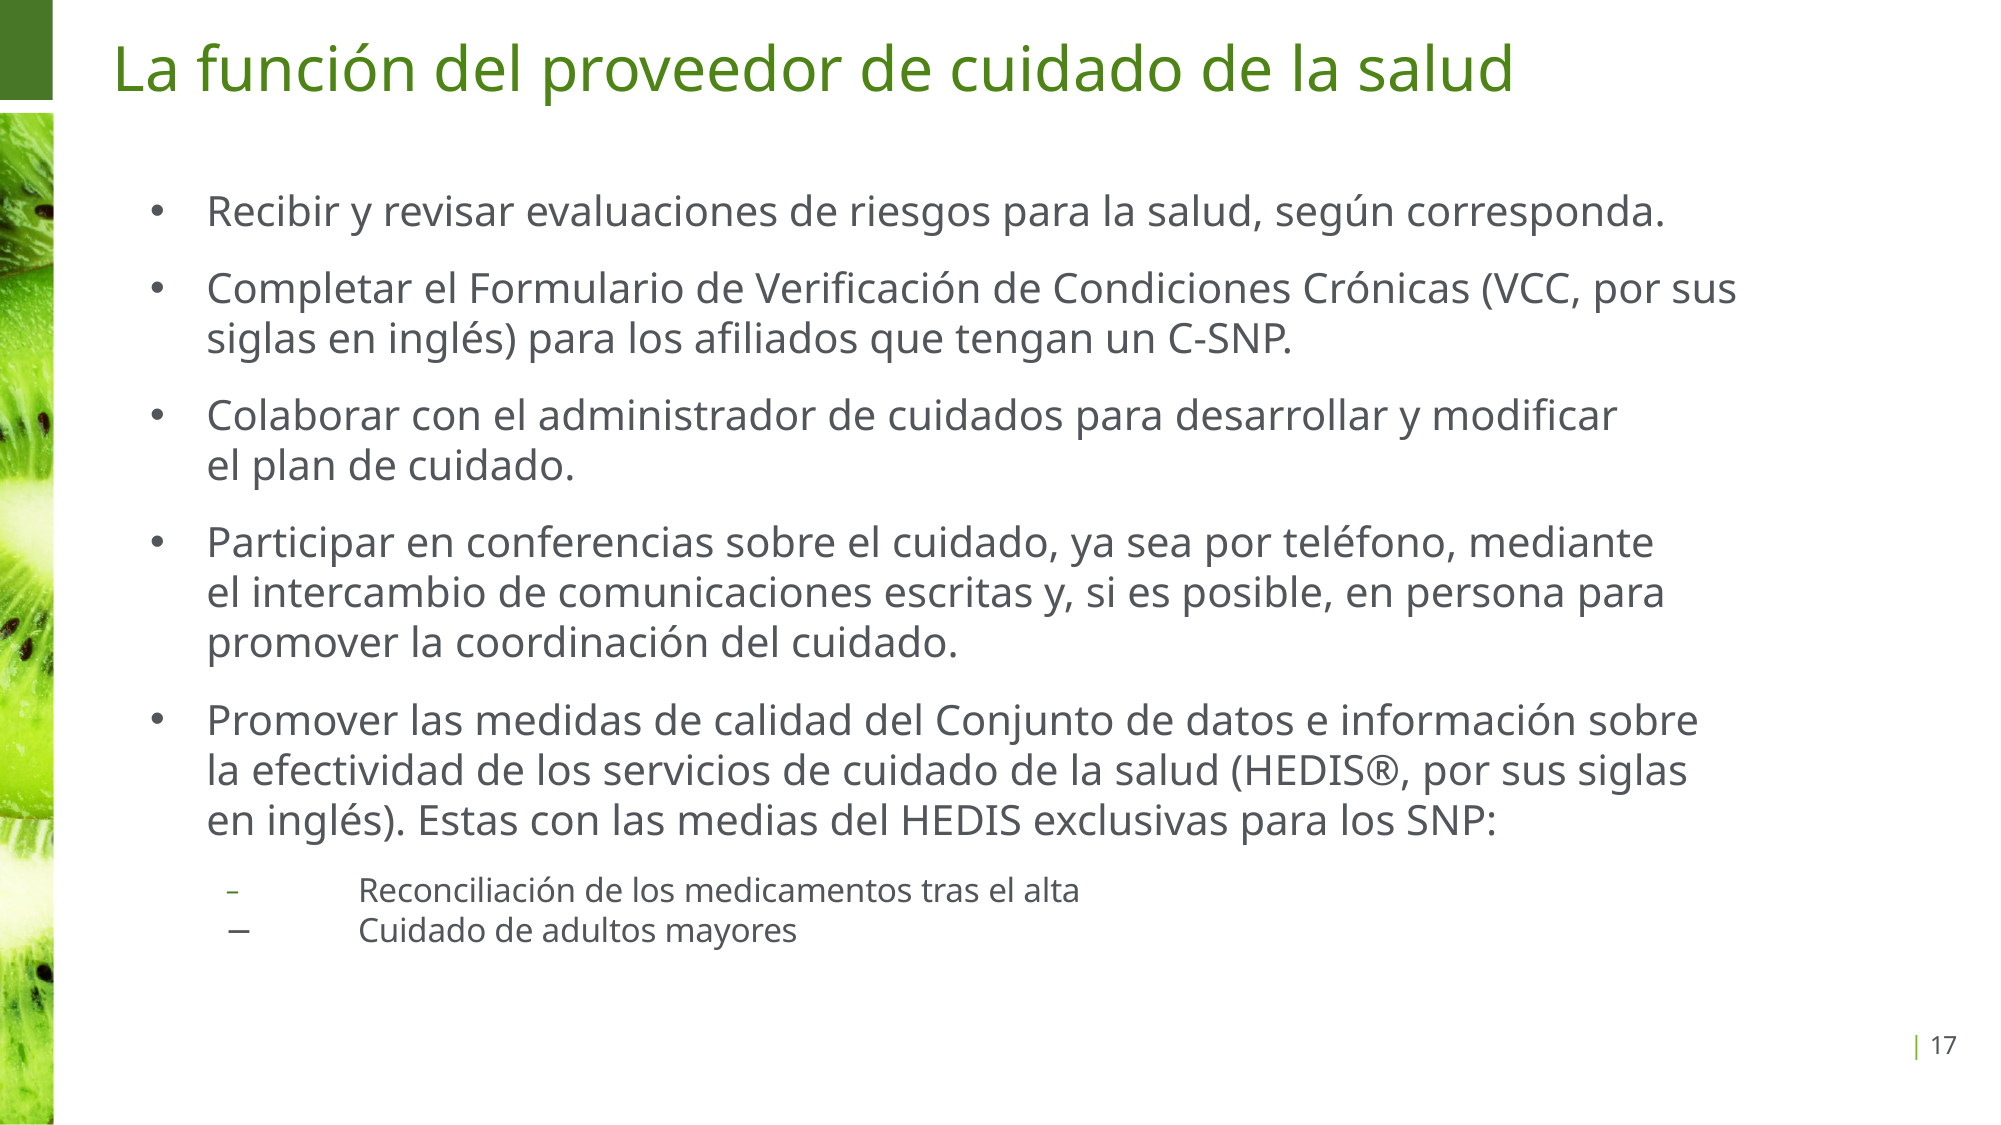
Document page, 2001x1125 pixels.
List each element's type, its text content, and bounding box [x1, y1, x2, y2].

title La función del proveedor de cuidado de la salud [110, 26, 1925, 217]
slide_number | 17 [1894, 1037, 1988, 1125]
text_box [0, 0, 53, 100]
picture [0, 112, 55, 1125]
text_box Recibir y revisar evaluaciones de riesgos para la salud, según corresponda. Completar el Formulario de Verificación de Condiciones Crónicas (VCC, por sus siglas en inglés) para los afiliados que tengan un C-SNP. Colaborar con el administrador de cuidados para desarrollar y modificar el plan de cuidado. Participar en conferencias sobre el cuidado, ya sea por teléfono, mediante el intercambio de comunicaciones escritas y, si es posible, en persona para promover la coordinación del cuidado. Promover las medidas de calidad del Conjunto de datos e información sobre la efectividad de los servicios de cuidado de la salud (HEDIS®, por sus siglas en inglés). Estas con las medias del HEDIS exclusivas para los SNP: − Reconciliación de los medicamentos tras el alta − Cuidado de adultos mayores [147, 157, 1750, 949]
